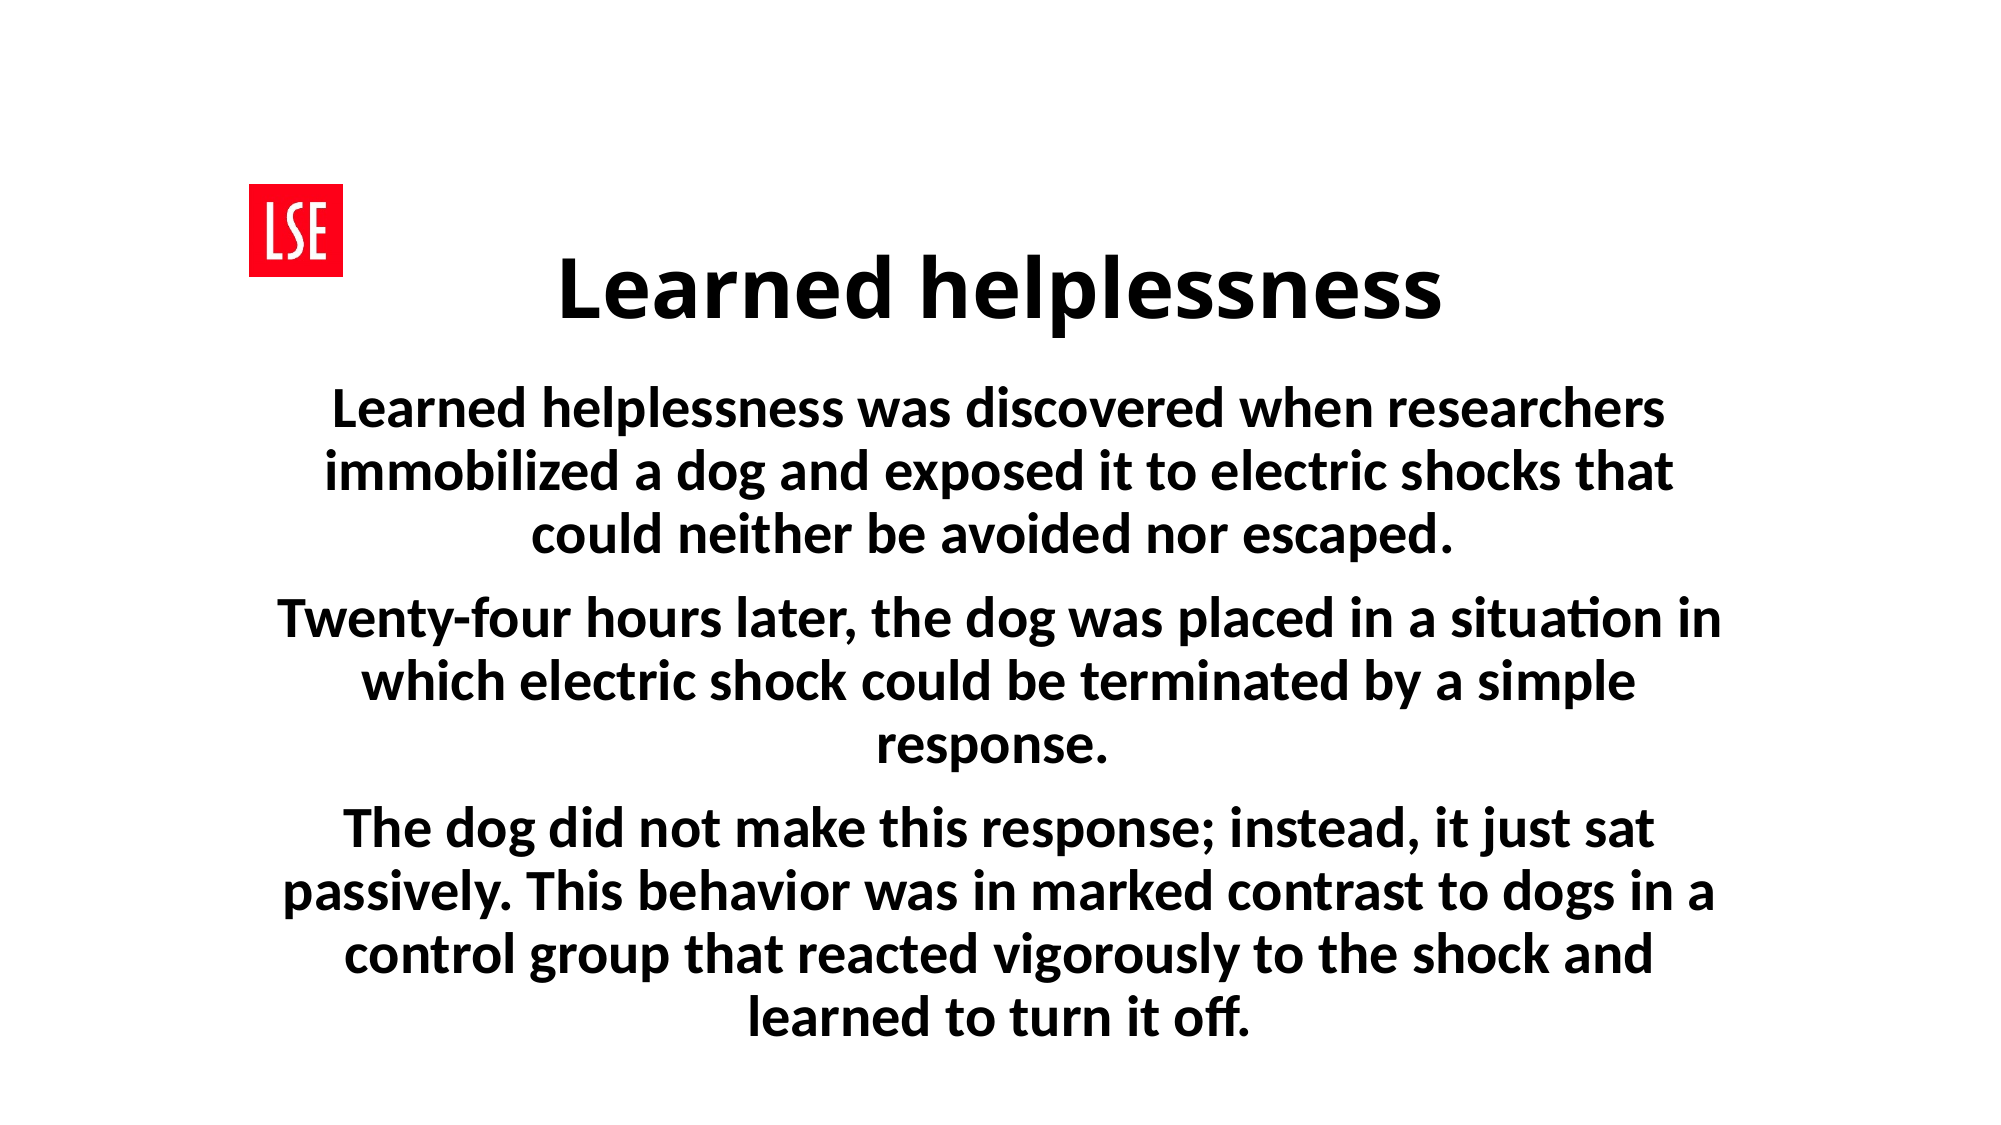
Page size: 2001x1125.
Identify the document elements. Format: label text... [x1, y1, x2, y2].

subtitle Learned helplessness was discovered when researchers immobilized a dog and exposed it to electric shocks that could neither be avoided nor escaped. Twenty-four hours later, the dog was placed in a situation in which electric shock could be terminated by a simple response. The dog did not make this response; instead, it just sat passively. This behavior was in marked contrast to dogs in a control group that reacted vigorously to the shock and learned to turn it off. [249, 370, 1750, 915]
picture [249, 184, 343, 277]
title Learned helplessness [249, 184, 1750, 344]
